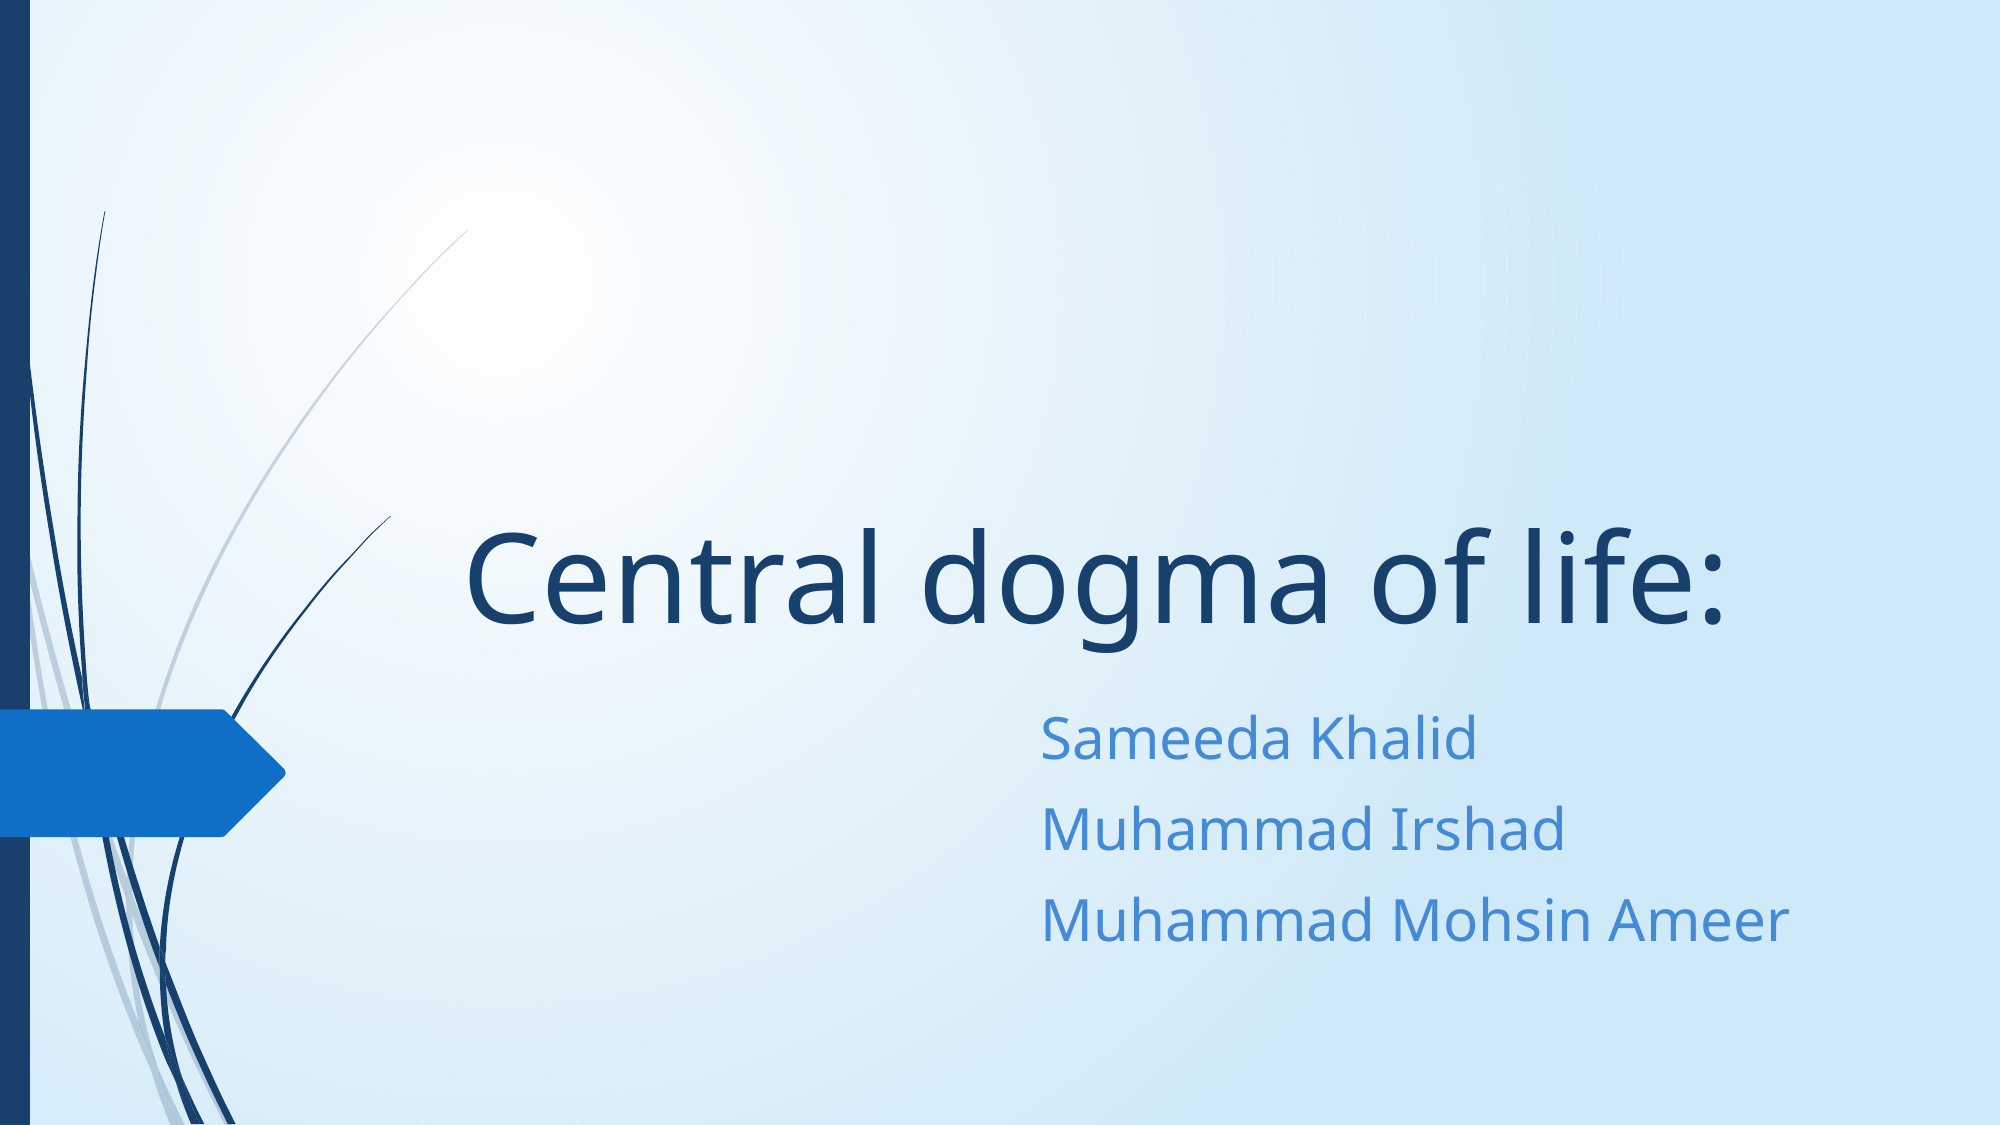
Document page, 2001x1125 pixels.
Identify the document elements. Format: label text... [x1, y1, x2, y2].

title Central dogma of life: [447, 452, 2000, 656]
subtitle Sameeda Khalid Muhammad Irshad Muhammad Mohsin Ameer [1025, 694, 1856, 1024]
